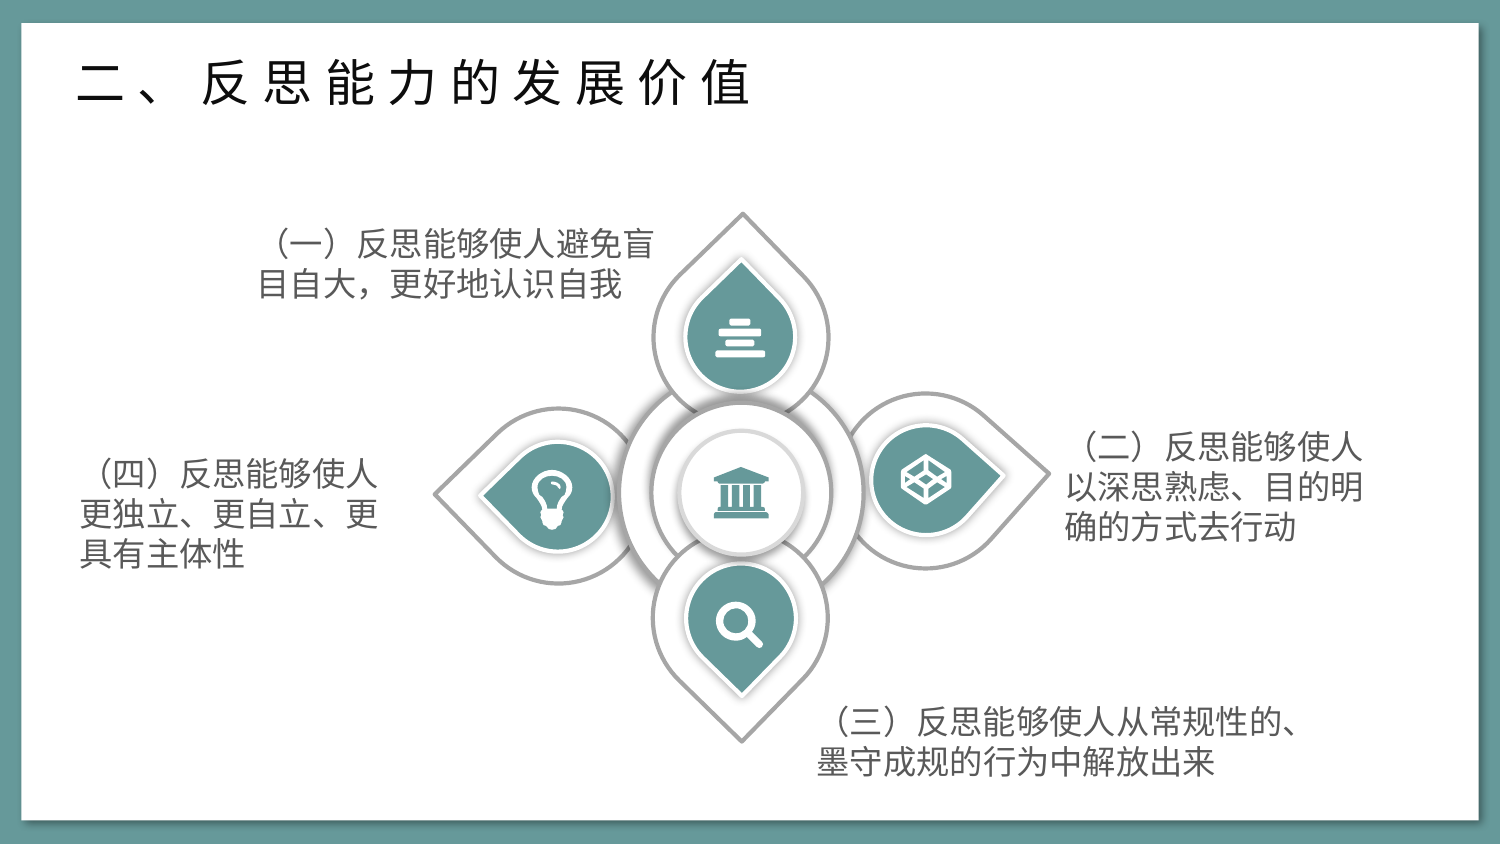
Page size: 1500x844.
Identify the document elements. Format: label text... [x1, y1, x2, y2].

text_box （三）反思能够使人从常规性的、墨守成规的行为中解放出来 [802, 693, 1337, 789]
text_box [677, 434, 806, 528]
text_box 二、反思能力的发展价值 [62, 45, 901, 118]
text_box （一）反思能够使人避免盲目自大，更好地认识自我 [242, 215, 679, 311]
text_box （四）反思能够使人更独立、更自立、更具有主体性 [64, 445, 417, 580]
text_box [652, 434, 709, 528]
text_box [713, 512, 769, 519]
text_box [717, 485, 765, 511]
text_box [470, 408, 647, 584]
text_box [837, 393, 1014, 569]
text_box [652, 530, 829, 706]
text_box （二）反思能够使人以深思熟虑、目的明确的方式去行动 [1049, 418, 1399, 554]
text_box [772, 434, 832, 528]
text_box [713, 466, 769, 484]
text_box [653, 249, 829, 426]
text_box [825, 433, 832, 447]
